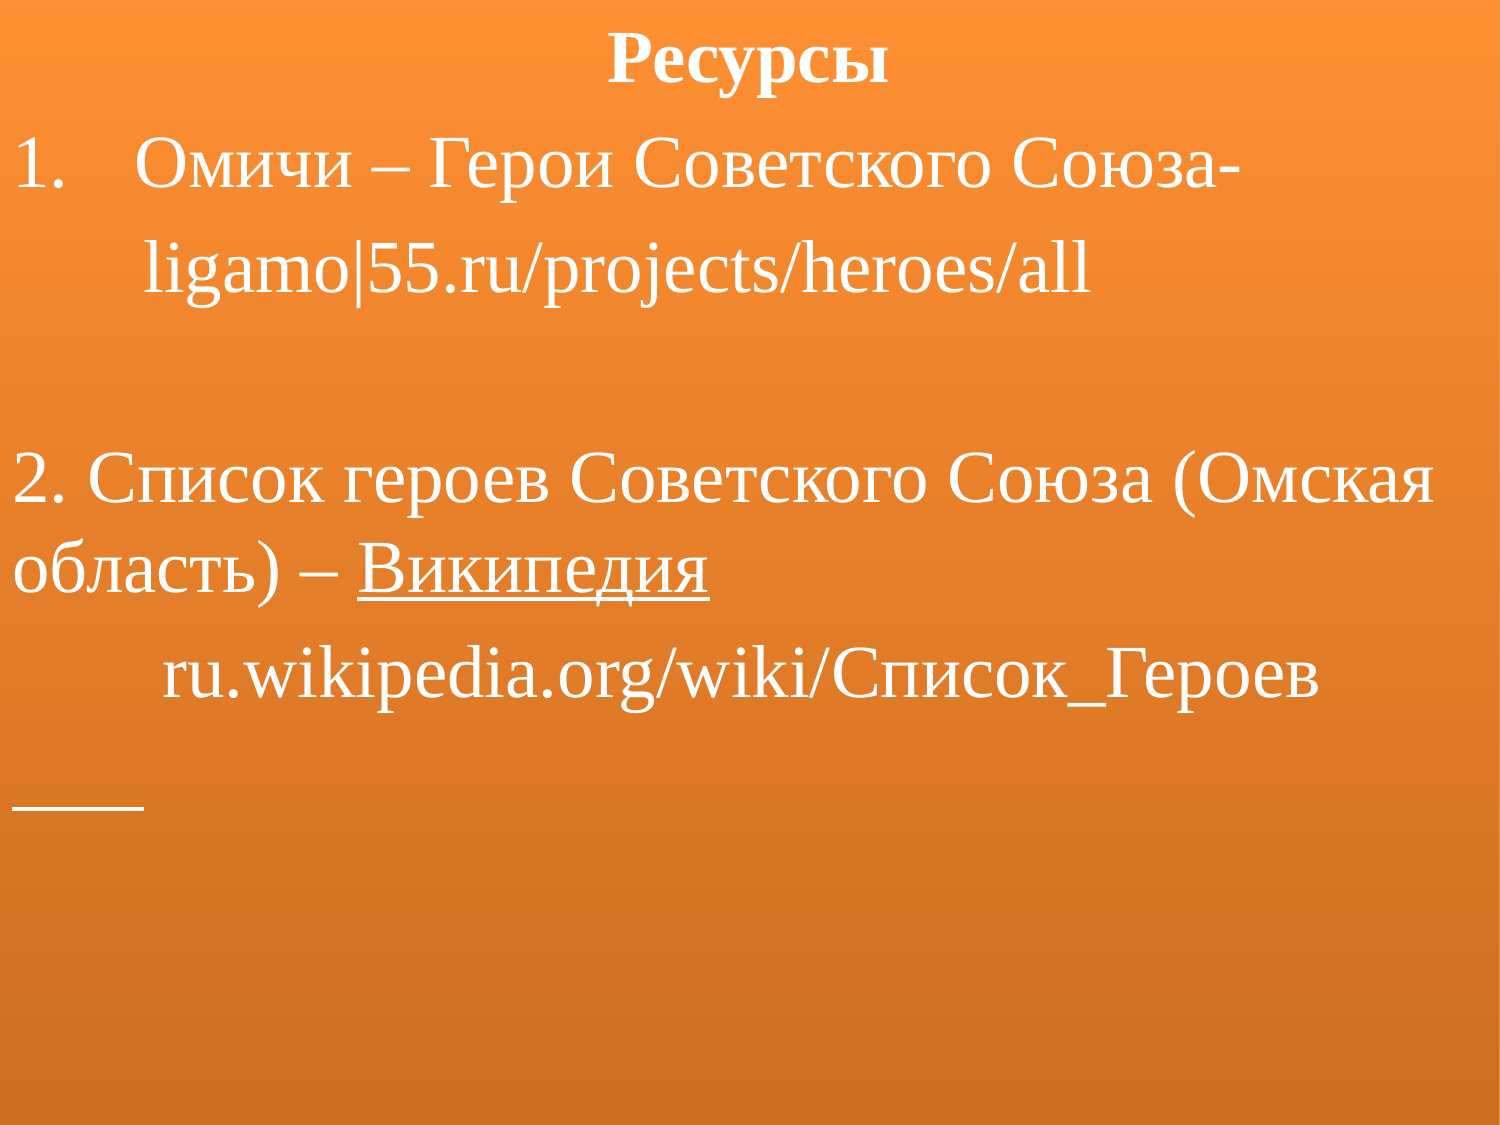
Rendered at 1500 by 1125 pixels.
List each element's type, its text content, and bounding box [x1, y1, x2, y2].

text_box Ресурсы Омичи – Герои Советского Союза- ligamo|55.ru/projects/heroes/all 2. Список героев Советского Союза (Омская область) – Википедия ru.wikipedia.org/wiki/Список_Героев [0, 0, 1500, 1125]
